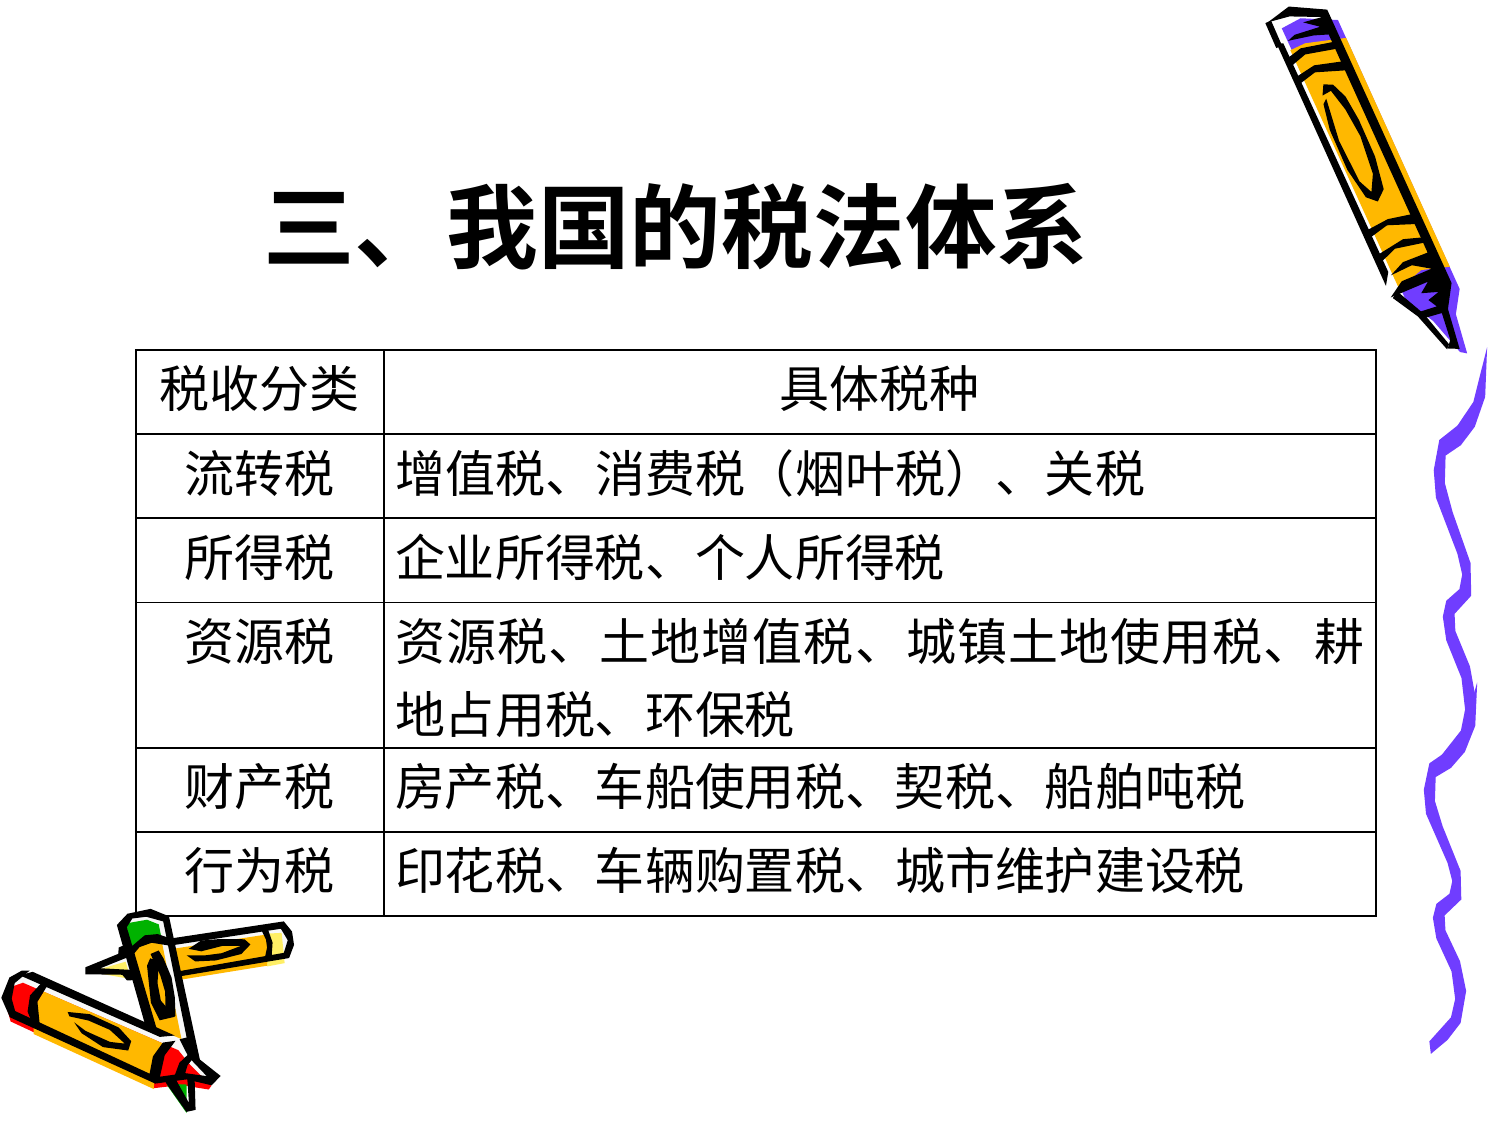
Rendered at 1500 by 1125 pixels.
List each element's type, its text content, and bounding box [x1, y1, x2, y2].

table_cell 流转税 [137, 435, 383, 517]
table_cell 资源税 [137, 603, 383, 747]
title 三、我国的税法体系 [112, 24, 1240, 288]
table_cell 财产税 [137, 749, 383, 831]
table_cell 印花税、车辆购置税、城市维护建设税 [385, 833, 1375, 915]
table_cell 资源税、土地增值税、城镇土地使用税、耕地占用税、环保税 [385, 603, 1375, 747]
table_cell 所得税 [137, 519, 383, 602]
table_header 具体税种 [385, 351, 1375, 433]
table_cell 增值税、消费税（烟叶税）、关税 [385, 435, 1375, 517]
table_header 税收分类 [137, 351, 383, 433]
table_cell 企业所得税、个人所得税 [385, 519, 1375, 602]
table_cell 行为税 [137, 833, 383, 915]
table_cell 房产税、车船使用税、契税、船舶吨税 [385, 749, 1375, 831]
